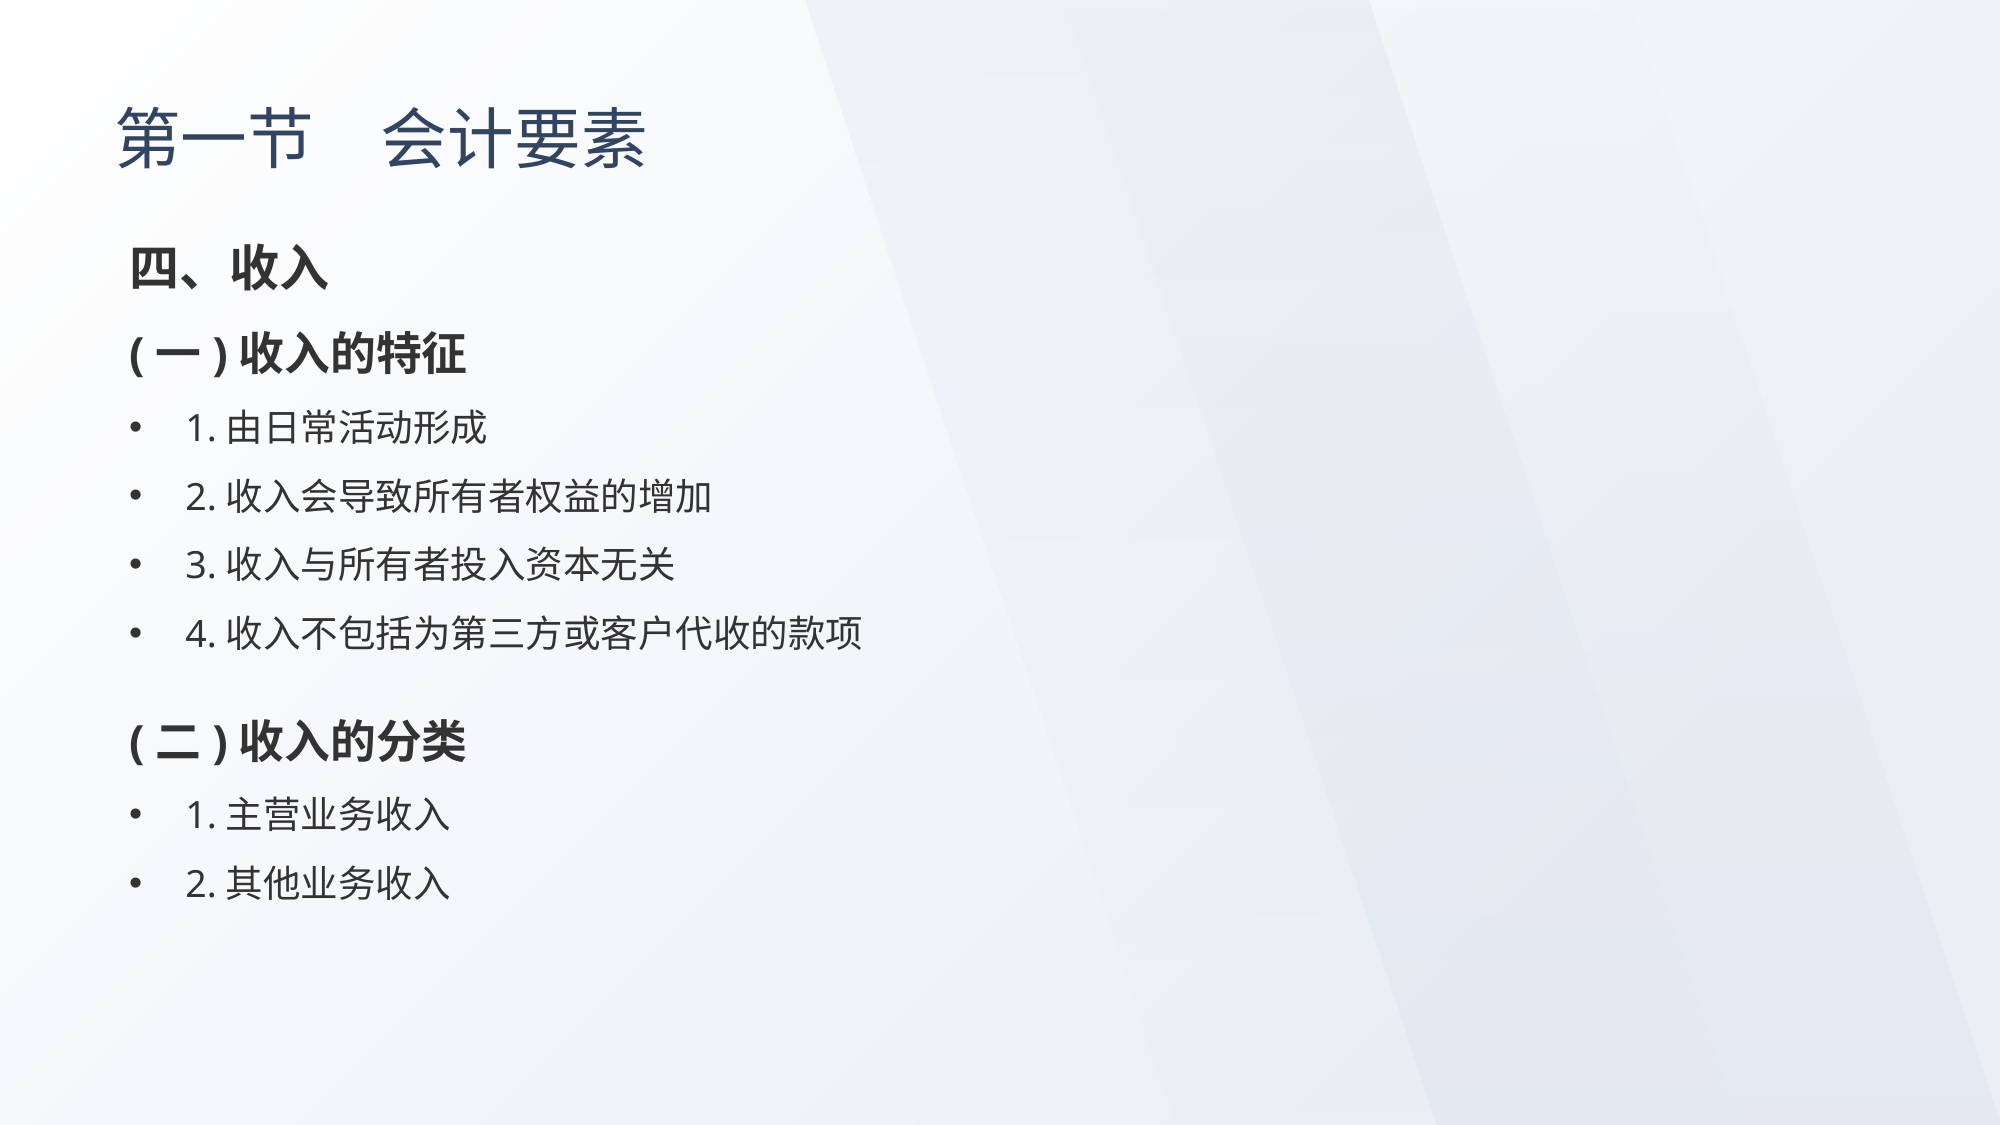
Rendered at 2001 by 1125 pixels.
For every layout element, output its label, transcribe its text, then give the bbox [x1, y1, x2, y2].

title 第一节 会计要素 [114, 59, 1886, 178]
text_box 四、收入 (一)收入的特征 1.由日常活动形成 2.收入会导致所有者权益的增加 3.收入与所有者投入资本无关 4.收入不包括为第三方或客户代收的款项 (二)收入的分类 1.主营业务收入 2.其他业务收入 [114, 213, 1886, 1013]
